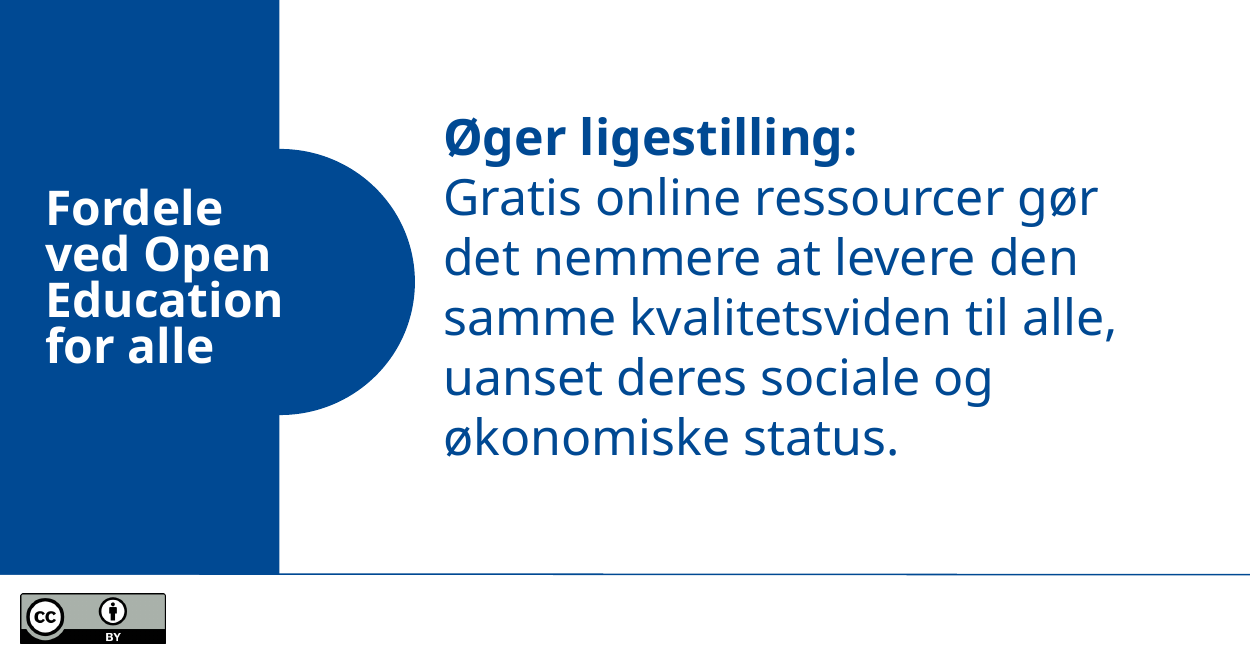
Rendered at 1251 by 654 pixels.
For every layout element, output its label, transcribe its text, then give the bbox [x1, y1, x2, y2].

picture [20, 592, 166, 645]
text_box [400, 221, 415, 343]
text_box Øger ligestilling: Gratis online ressourcer gør det nemmere at levere den samme kvalitetsviden til alle, uanset deres sociale og økonomiske status. [428, 90, 1178, 481]
text_box [0, 0, 280, 573]
text_box Fordele ved Open Education for alle [30, 173, 400, 388]
text_box [0, 582, 1250, 654]
text_box [203, 148, 358, 173]
text_box [198, 388, 362, 416]
